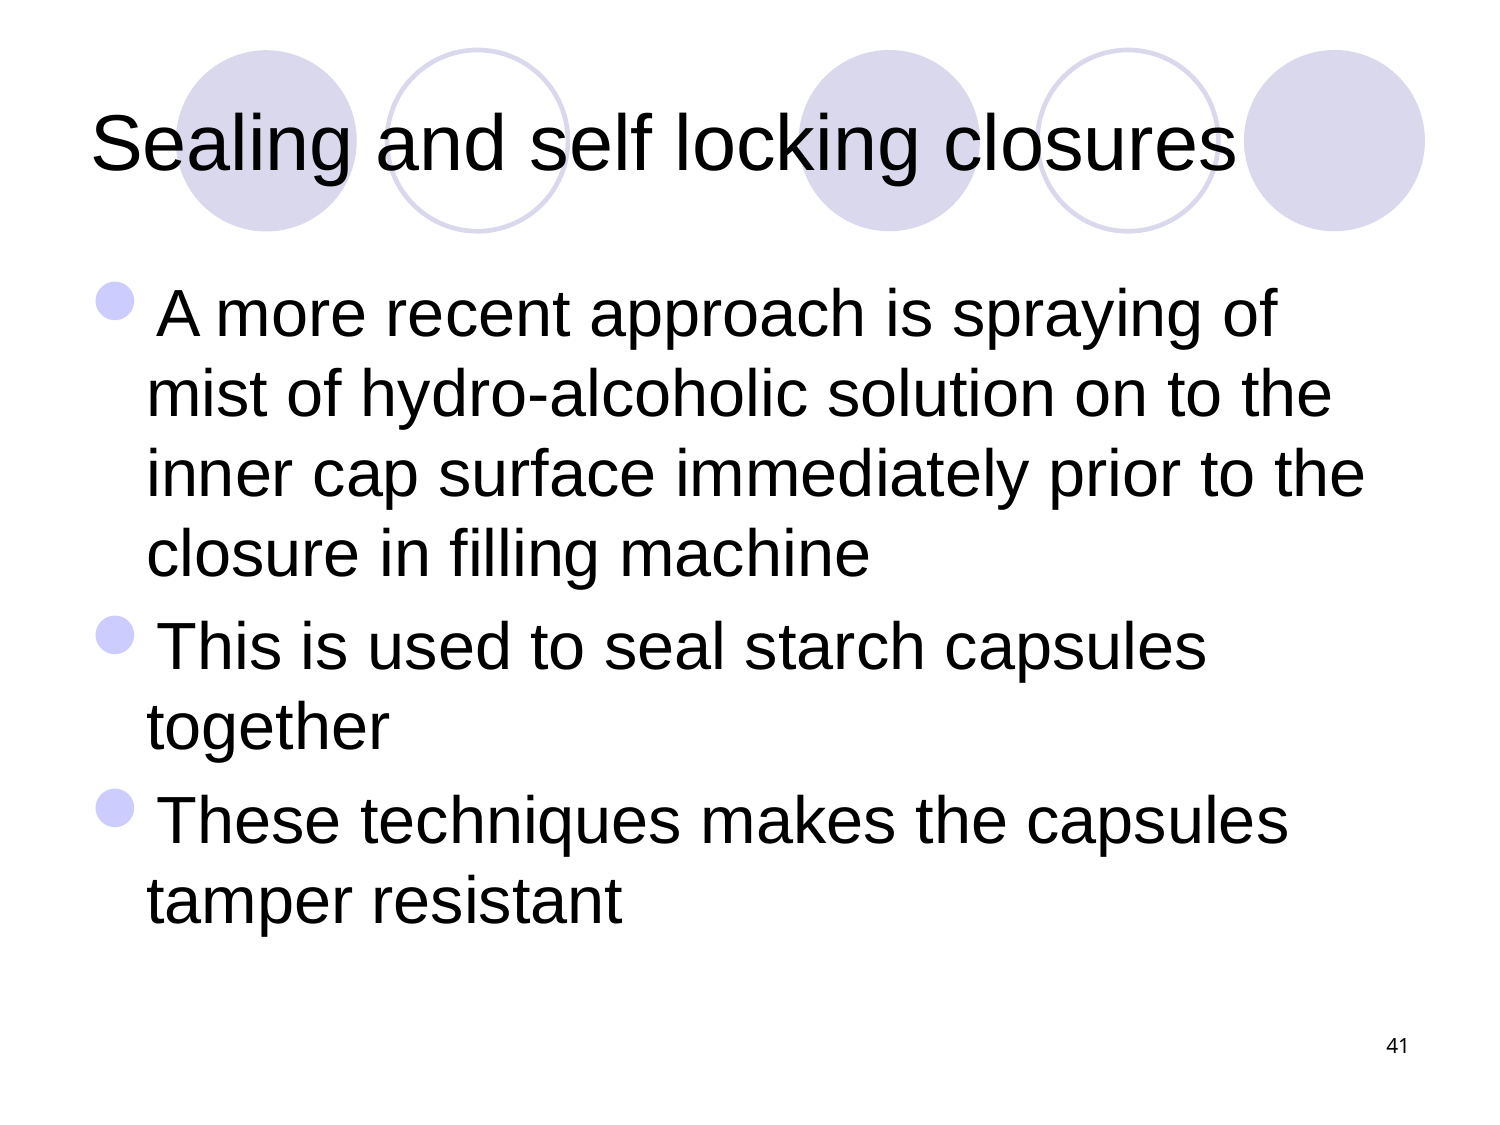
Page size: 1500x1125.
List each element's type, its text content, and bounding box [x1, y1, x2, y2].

slide_number 41 [1074, 1024, 1426, 1101]
title Sealing and self locking closures [75, 45, 1425, 233]
list A more recent approach is spraying of mist of hydro-alcoholic solution on to the inner cap surface immediately prior to the closure in filling machine This is used to seal starch capsules together These techniques makes the capsules tamper resistant [75, 262, 1425, 1006]
